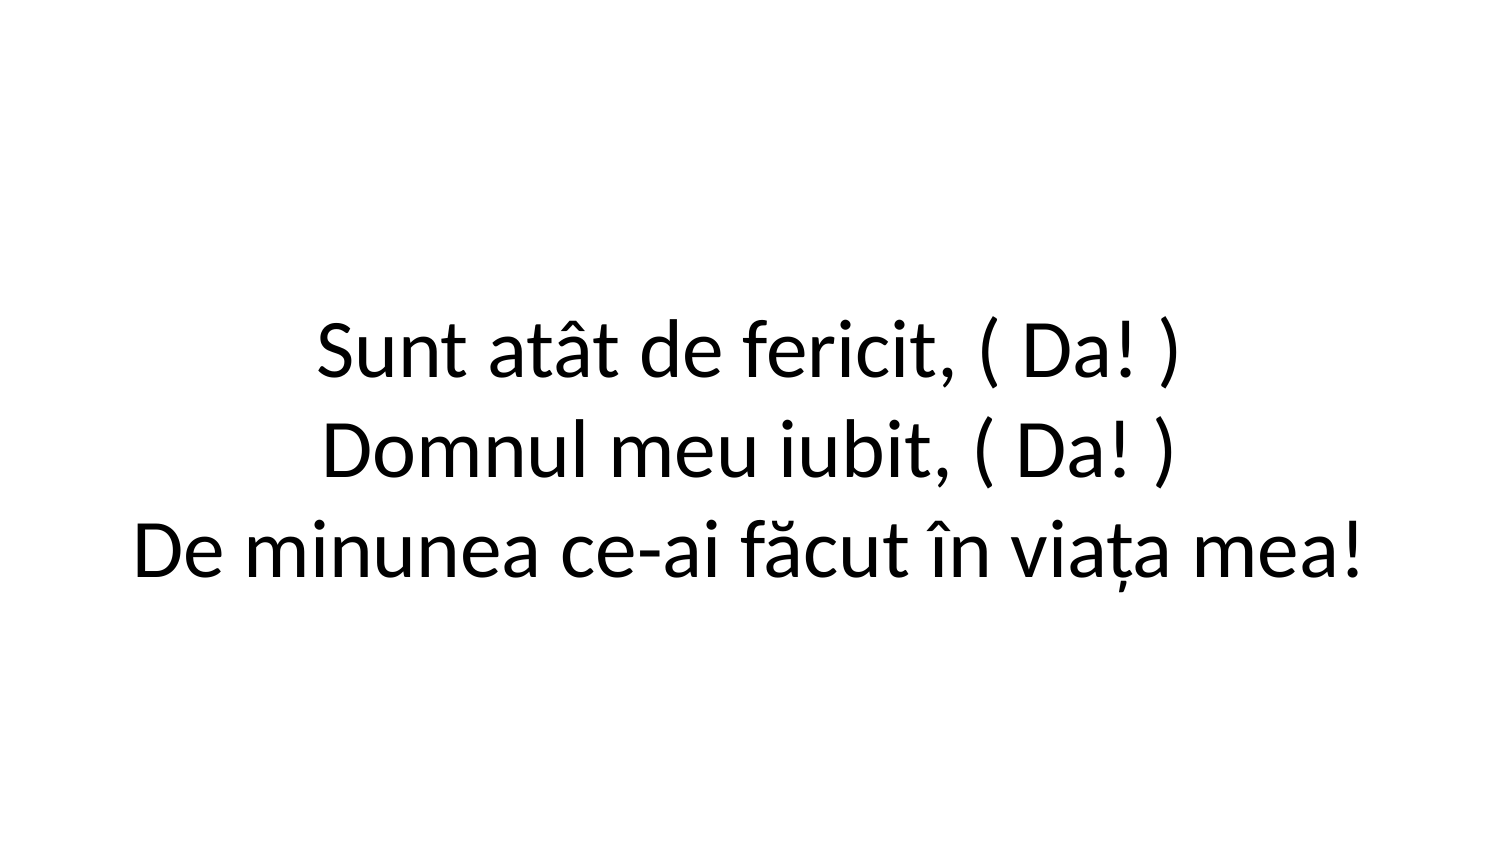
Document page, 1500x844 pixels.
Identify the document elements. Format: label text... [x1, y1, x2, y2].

text_box Sunt atât de fericit, ( Da! ) Domnul meu iubit, ( Da! ) De minunea ce-ai făcut în viața mea! [117, 242, 1383, 602]
